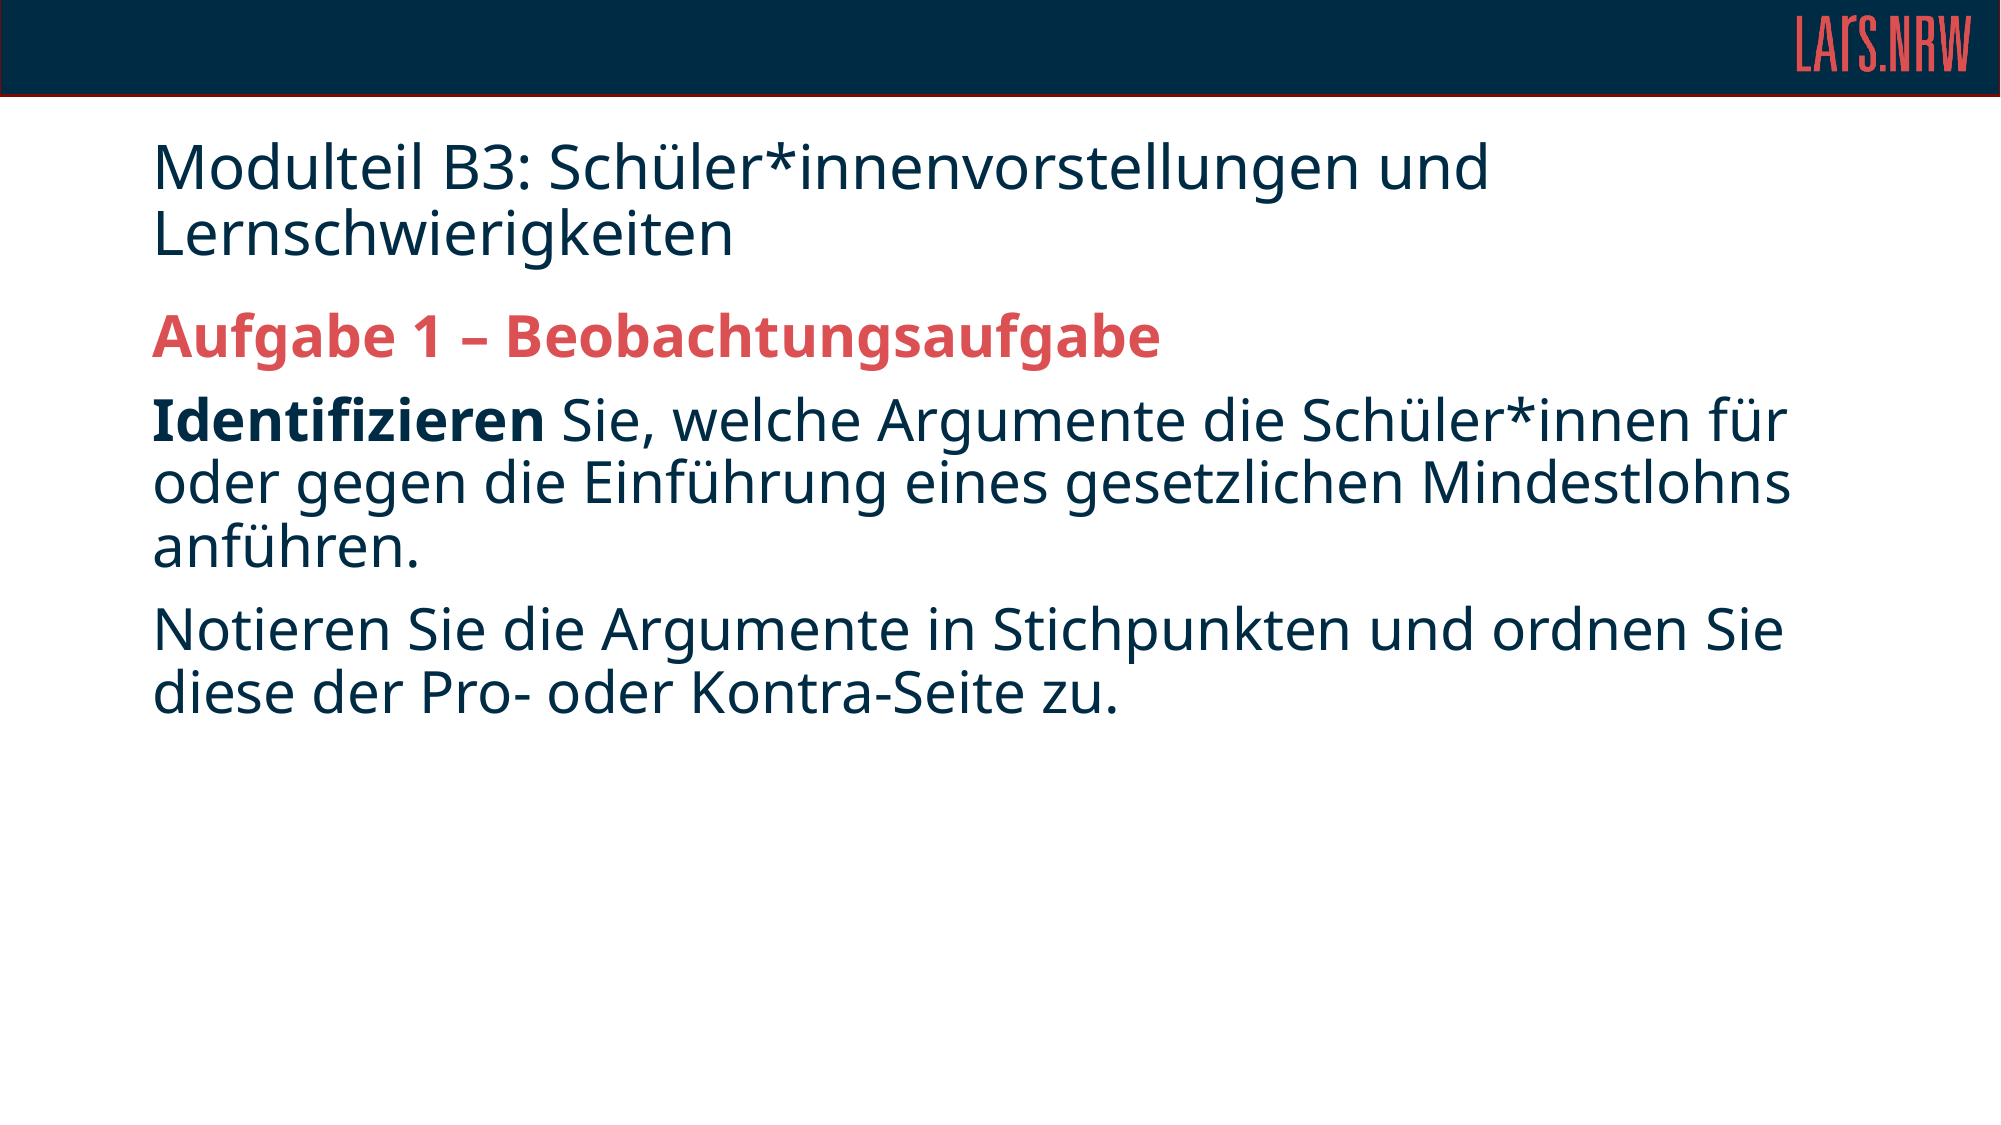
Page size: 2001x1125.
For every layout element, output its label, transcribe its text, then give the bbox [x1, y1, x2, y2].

picture [1779, 3, 1977, 86]
title Modulteil B3: Schüler*innenvorstellungen und Lernschwierigkeiten [137, 128, 1863, 278]
list Aufgabe 1 – Beobachtungsaufgabe Identifizieren Sie, welche Argumente die Schüler*innen für oder gegen die Einführung eines gesetzlichen Mindestlohns anführen. Notieren Sie die Argumente in Stichpunkten und ordnen Sie diese der Pro- oder Kontra-Seite zu. [137, 299, 1863, 1014]
